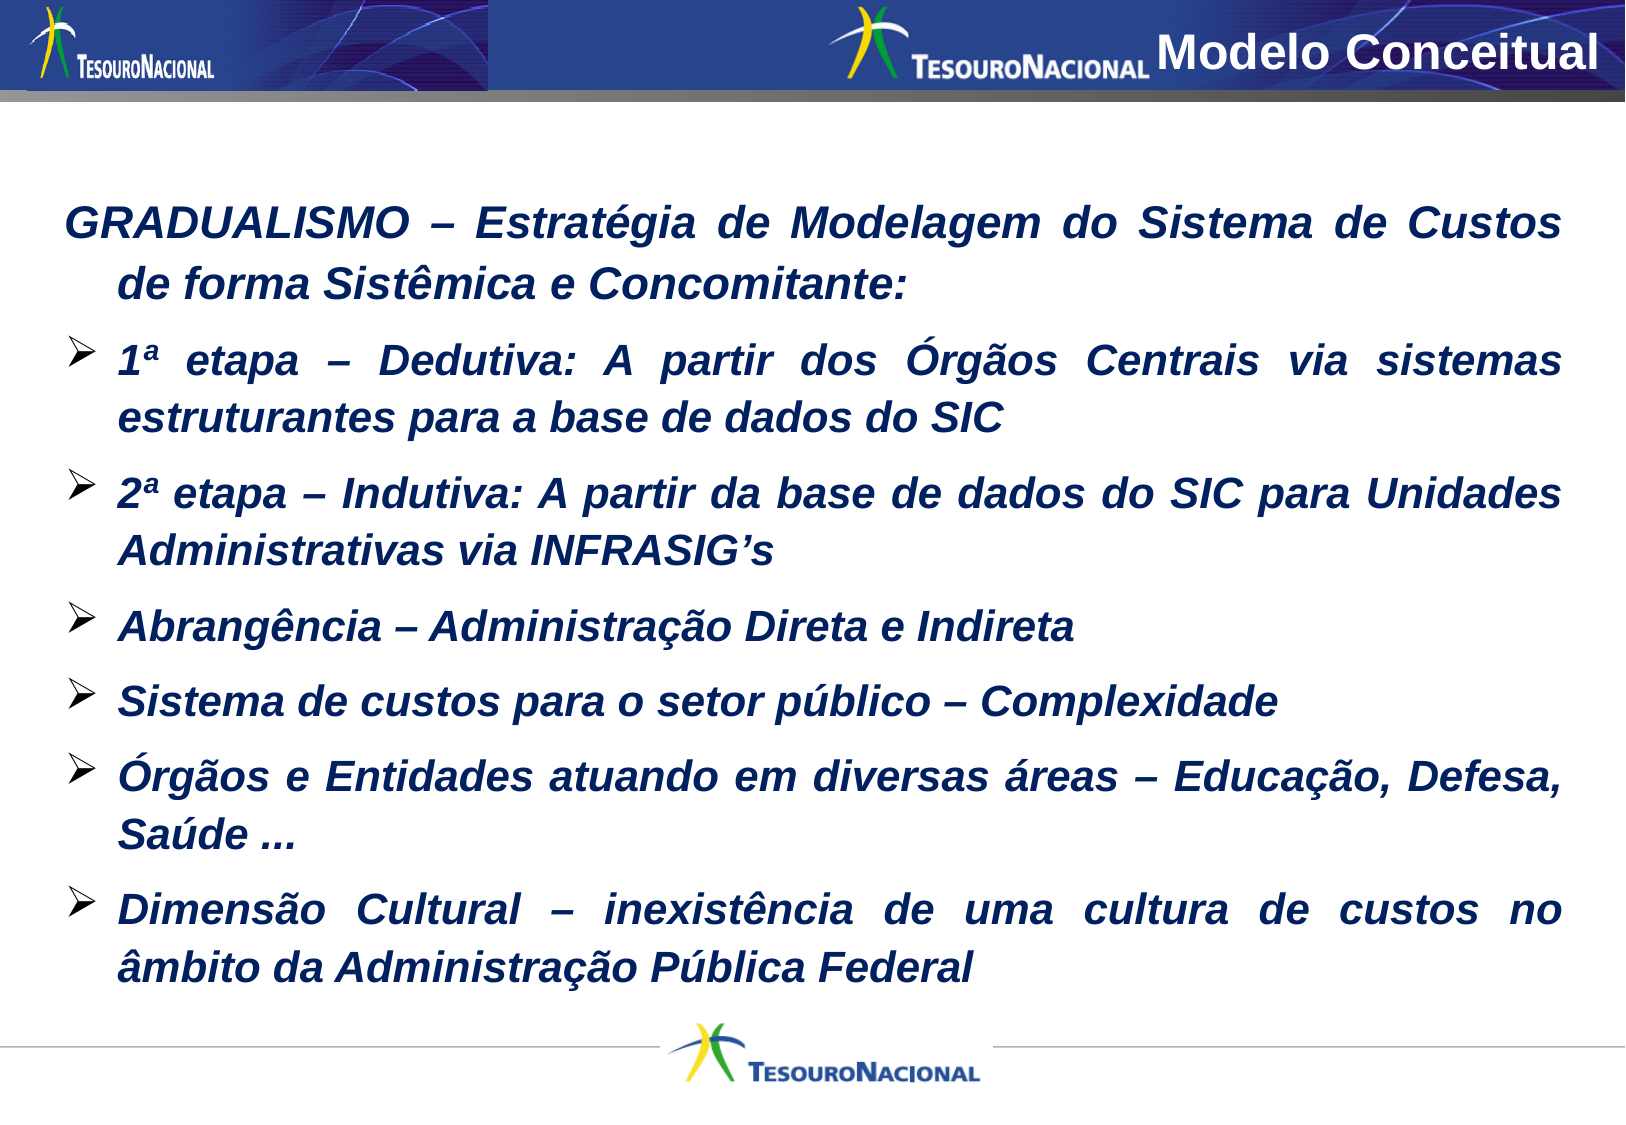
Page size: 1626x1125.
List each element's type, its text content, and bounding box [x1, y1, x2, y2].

text_box Modelo Conceitual [140, 12, 1616, 88]
picture [660, 1019, 993, 1093]
picture [0, 0, 1625, 91]
text_box GRADUALISMO – Estratégia de Modelagem do Sistema de Custos de forma Sistêmica e Concomitante: 1ª etapa – Dedutiva: A partir dos Órgãos Centrais via sistemas estruturantes para a base de dados do SIC 2ª etapa – Indutiva: A partir da base de dados do SIC para Unidades Administrativas via INFRASIG’s Abrangência – Administração Direta e Indireta Sistema de custos para o setor público – Complexidade Órgãos e Entidades atuando em diversas áreas – Educação, Defesa, Saúde ... Dimensão Cultural – inexistência de uma cultura de custos no âmbito da Administração Pública Federal [50, 180, 1579, 998]
